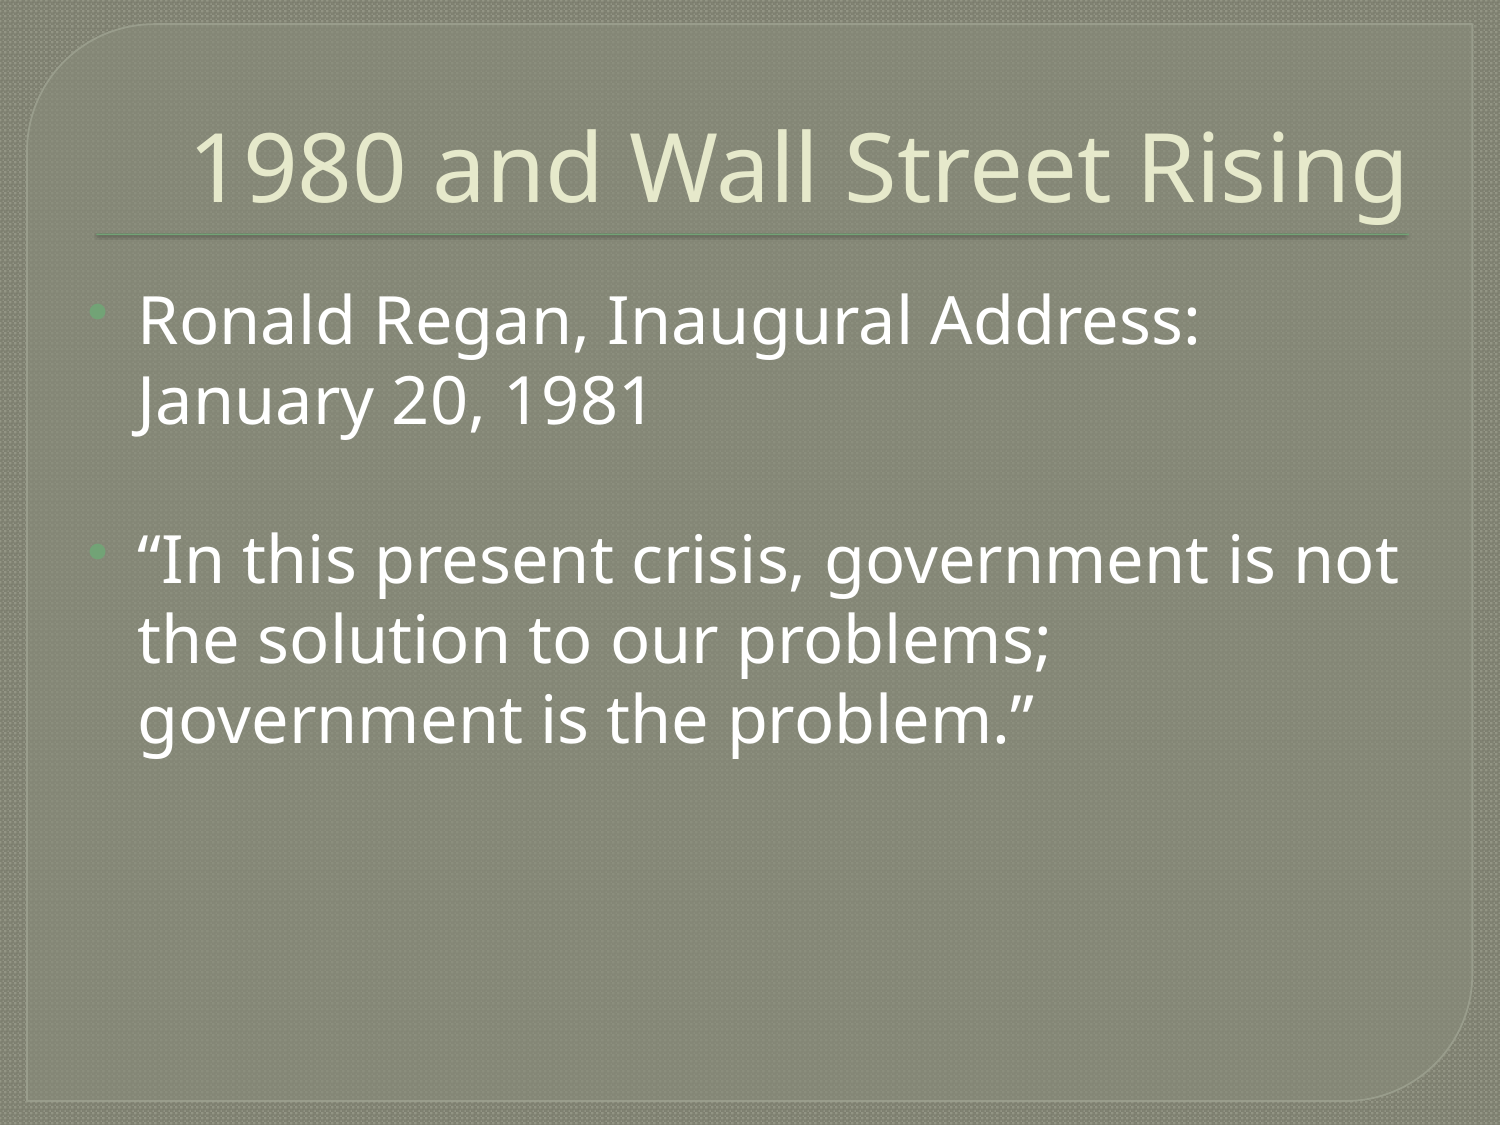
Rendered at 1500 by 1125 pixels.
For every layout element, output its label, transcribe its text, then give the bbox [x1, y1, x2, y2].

title 1980 and Wall Street Rising [75, 41, 1425, 230]
list Ronald Regan, Inaugural Address: January 20, 1981 “In this present crisis, government is not the solution to our problems; government is the problem.” [75, 270, 1425, 1013]
